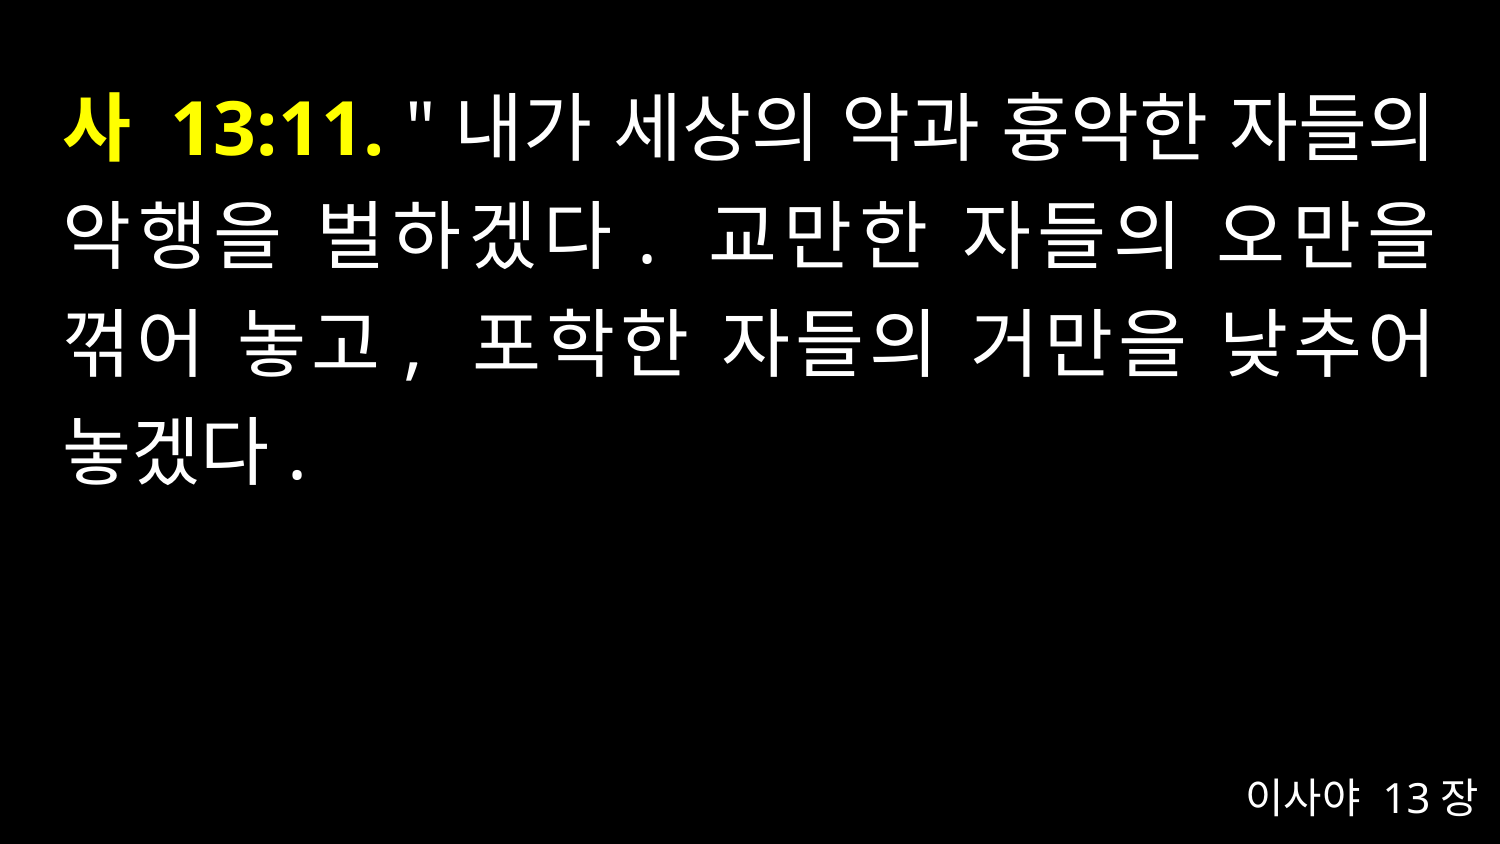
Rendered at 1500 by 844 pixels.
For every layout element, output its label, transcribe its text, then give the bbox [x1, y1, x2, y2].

subtitle 이사야 13장 [916, 770, 1500, 844]
title 사 13:11. "내가 세상의 악과 흉악한 자들의 악행을 벌하겠다. 교만한 자들의 오만을 꺾어 놓고, 포학한 자들의 거만을 낮추어 놓겠다. [0, 0, 1500, 844]
